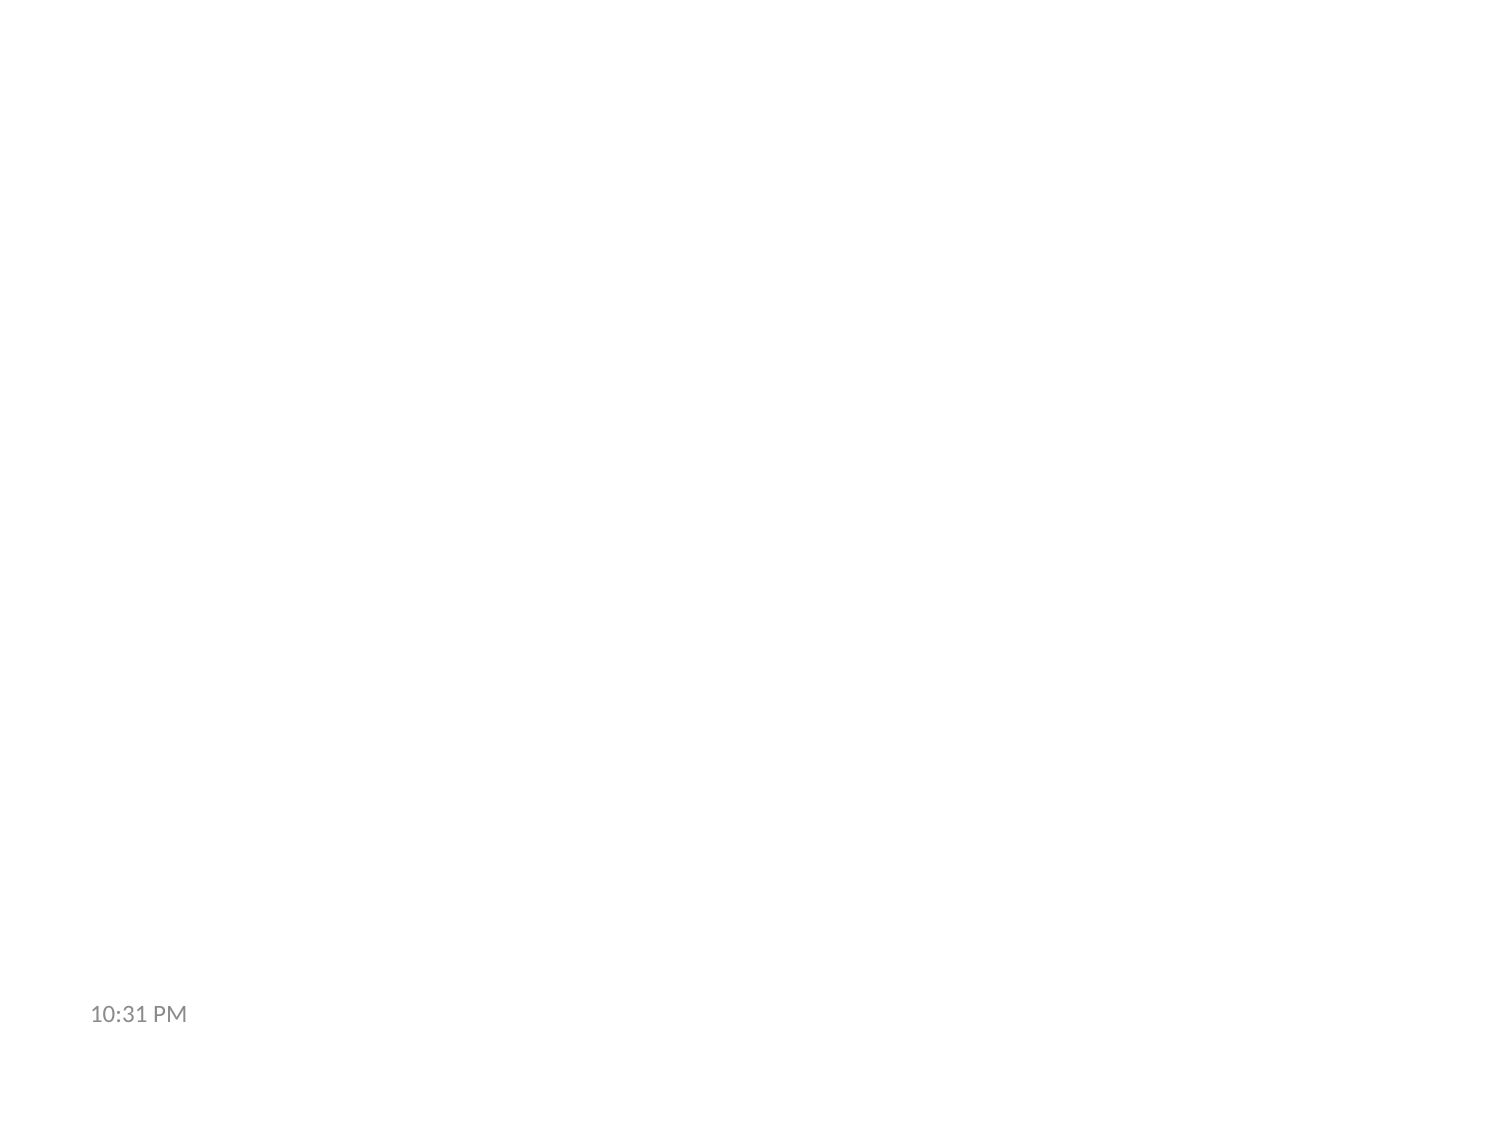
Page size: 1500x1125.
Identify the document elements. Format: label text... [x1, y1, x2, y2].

text_box 3:35 PM [75, 982, 425, 1043]
